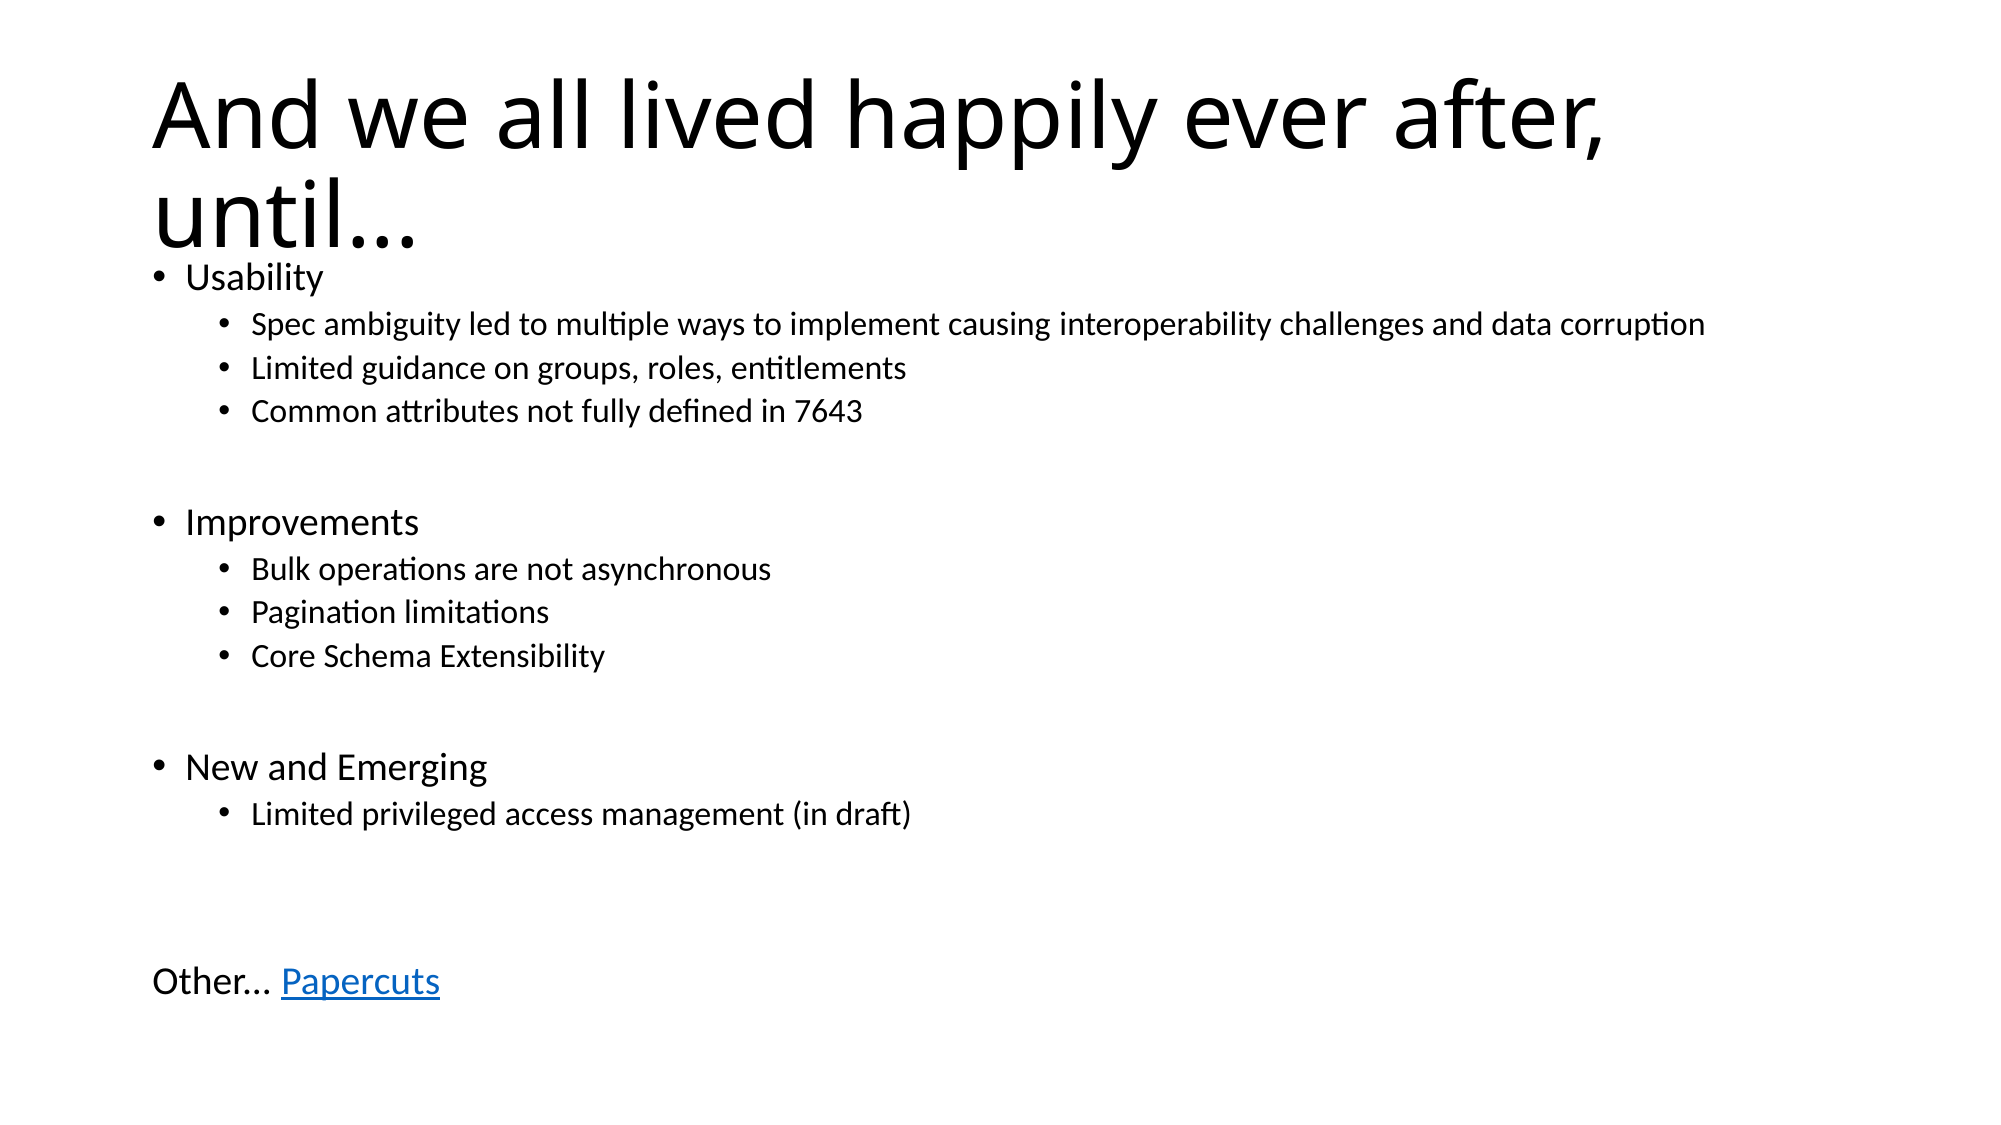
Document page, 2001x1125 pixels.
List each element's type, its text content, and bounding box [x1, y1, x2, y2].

list Usability Spec ambiguity led to multiple ways to implement causing interoperability challenges and data corruption Limited guidance on groups, roles, entitlements Common attributes not fully defined in 7643 Improvements Bulk operations are not asynchronous Pagination limitations Core Schema Extensibility New and Emerging Limited privileged access management (in draft) Other... Papercuts [137, 249, 1863, 1014]
title And we all lived happily ever after, until... [137, 59, 1863, 249]
